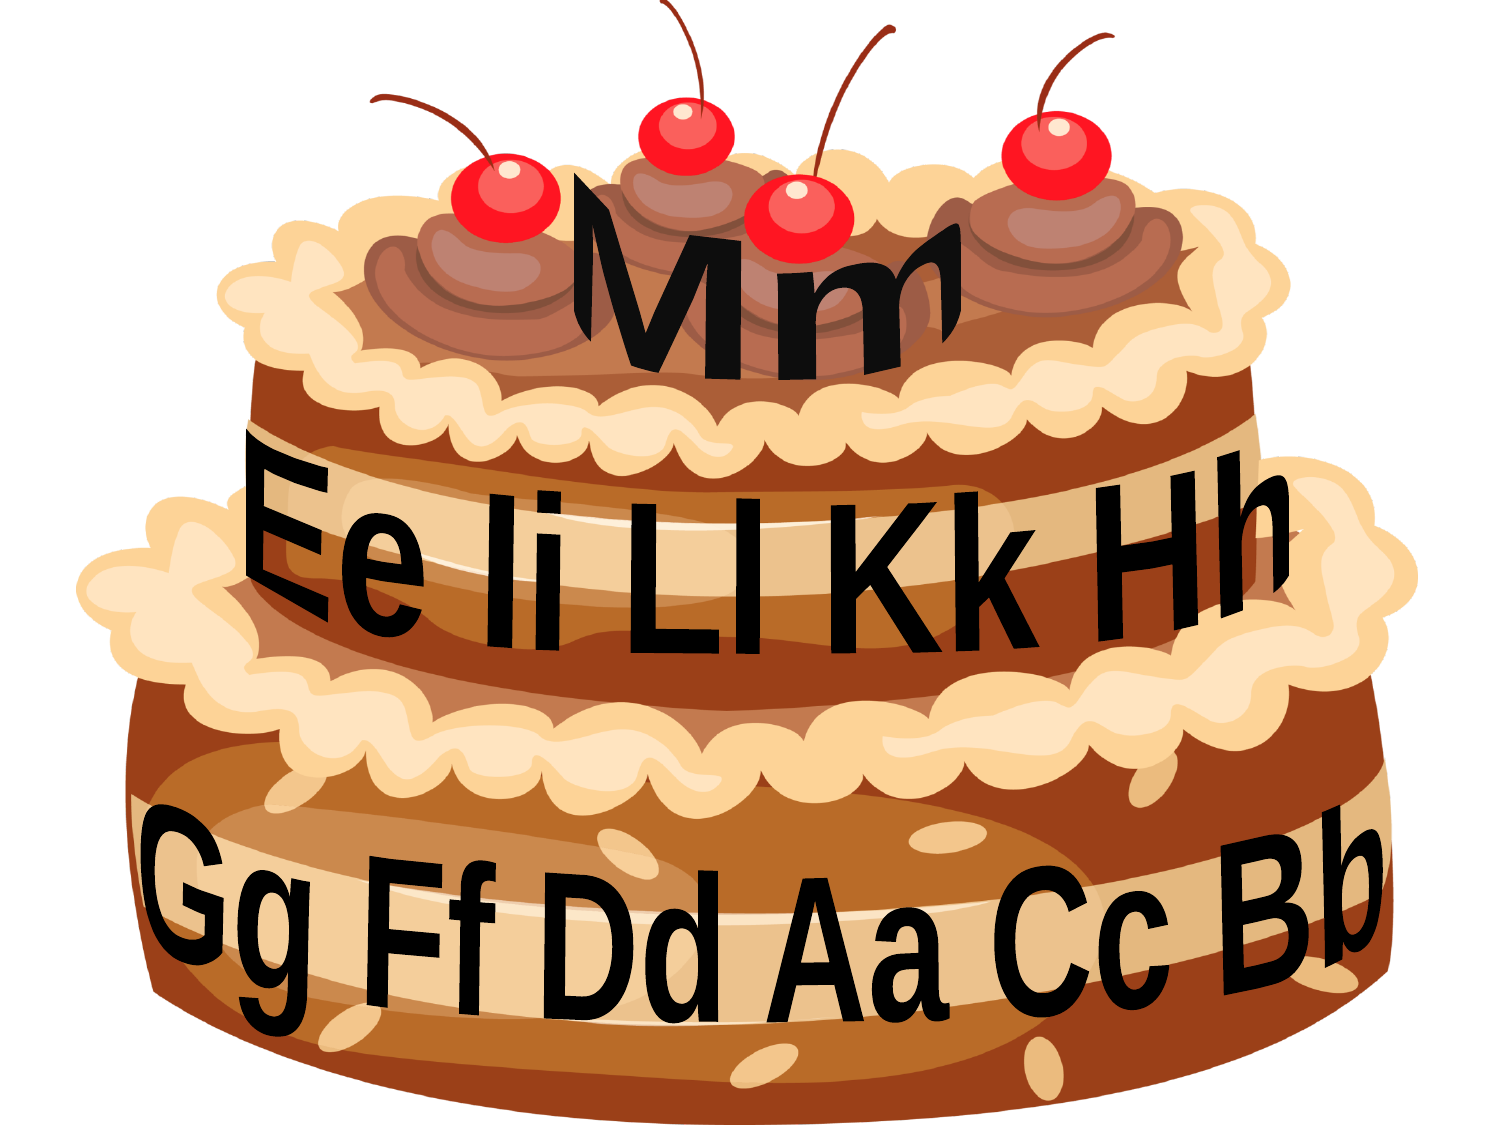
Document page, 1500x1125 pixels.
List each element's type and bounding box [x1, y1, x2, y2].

picture [76, 0, 1418, 1125]
